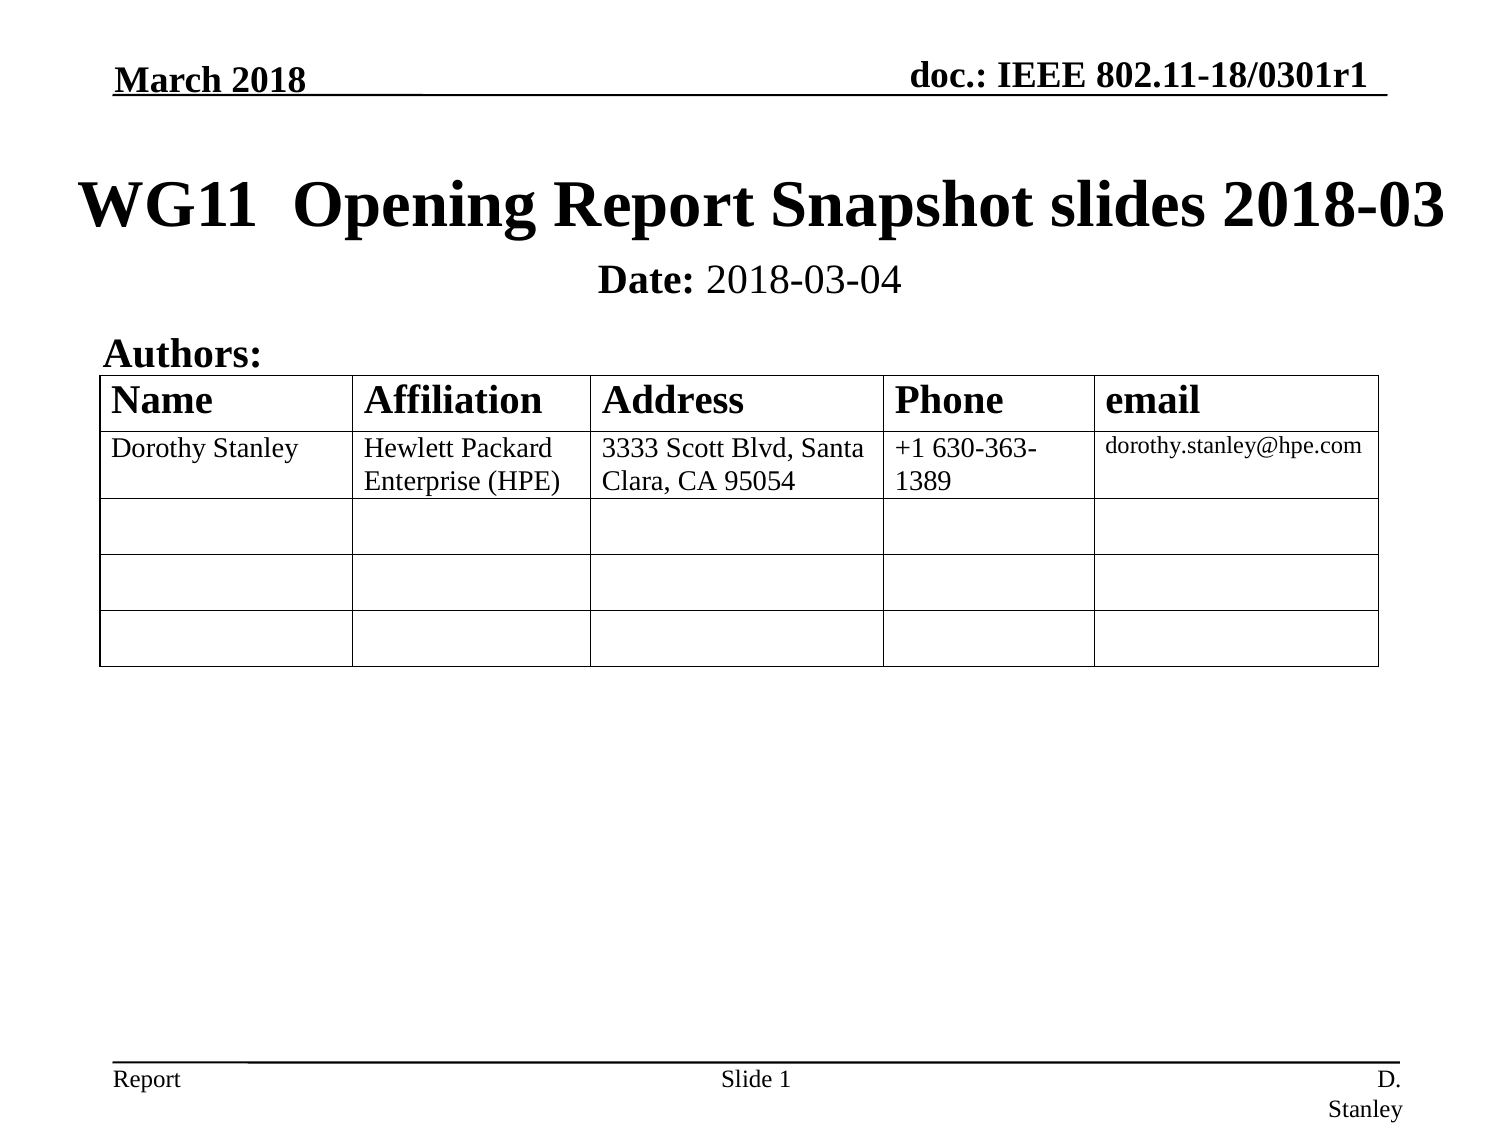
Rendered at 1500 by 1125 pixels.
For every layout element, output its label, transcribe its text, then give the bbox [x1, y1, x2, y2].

list Date: 2018-03-04 [112, 249, 1388, 313]
footer D. Stanley, HP Enterprise [1325, 1062, 1402, 1093]
slide_number Slide 1 [712, 1062, 800, 1093]
title WG11 Opening Report Snapshot slides 2018-03 [24, 112, 1500, 288]
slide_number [114, 54, 335, 100]
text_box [84, 374, 1409, 782]
text_box Authors: [87, 318, 325, 373]
